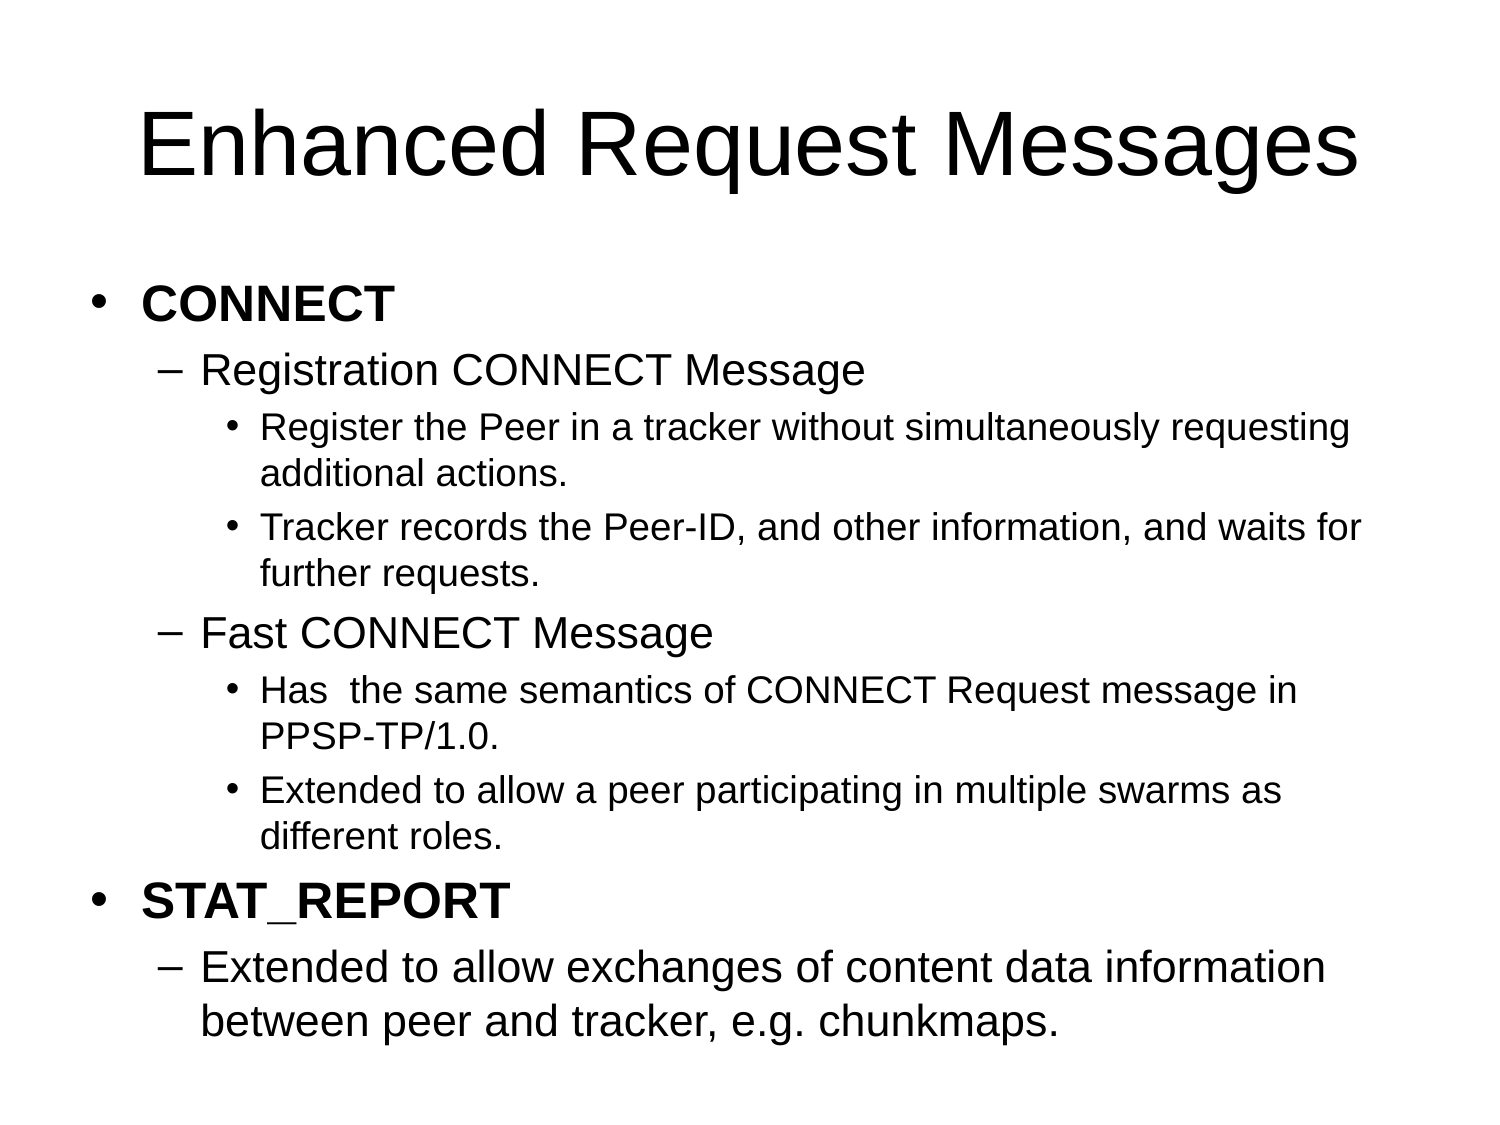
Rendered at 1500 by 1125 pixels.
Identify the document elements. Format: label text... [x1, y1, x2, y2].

title Enhanced Request Messages [75, 45, 1425, 233]
list CONNECT Registration CONNECT Message Register the Peer in a tracker without simultaneously requesting additional actions. Tracker records the Peer-ID, and other information, and waits for further requests. Fast CONNECT Message Has the same semantics of CONNECT Request message in PPSP-TP/1.0. Extended to allow a peer participating in multiple swarms as different roles. STAT_REPORT Extended to allow exchanges of content data information between peer and tracker, e.g. chunkmaps. [75, 262, 1425, 1059]
